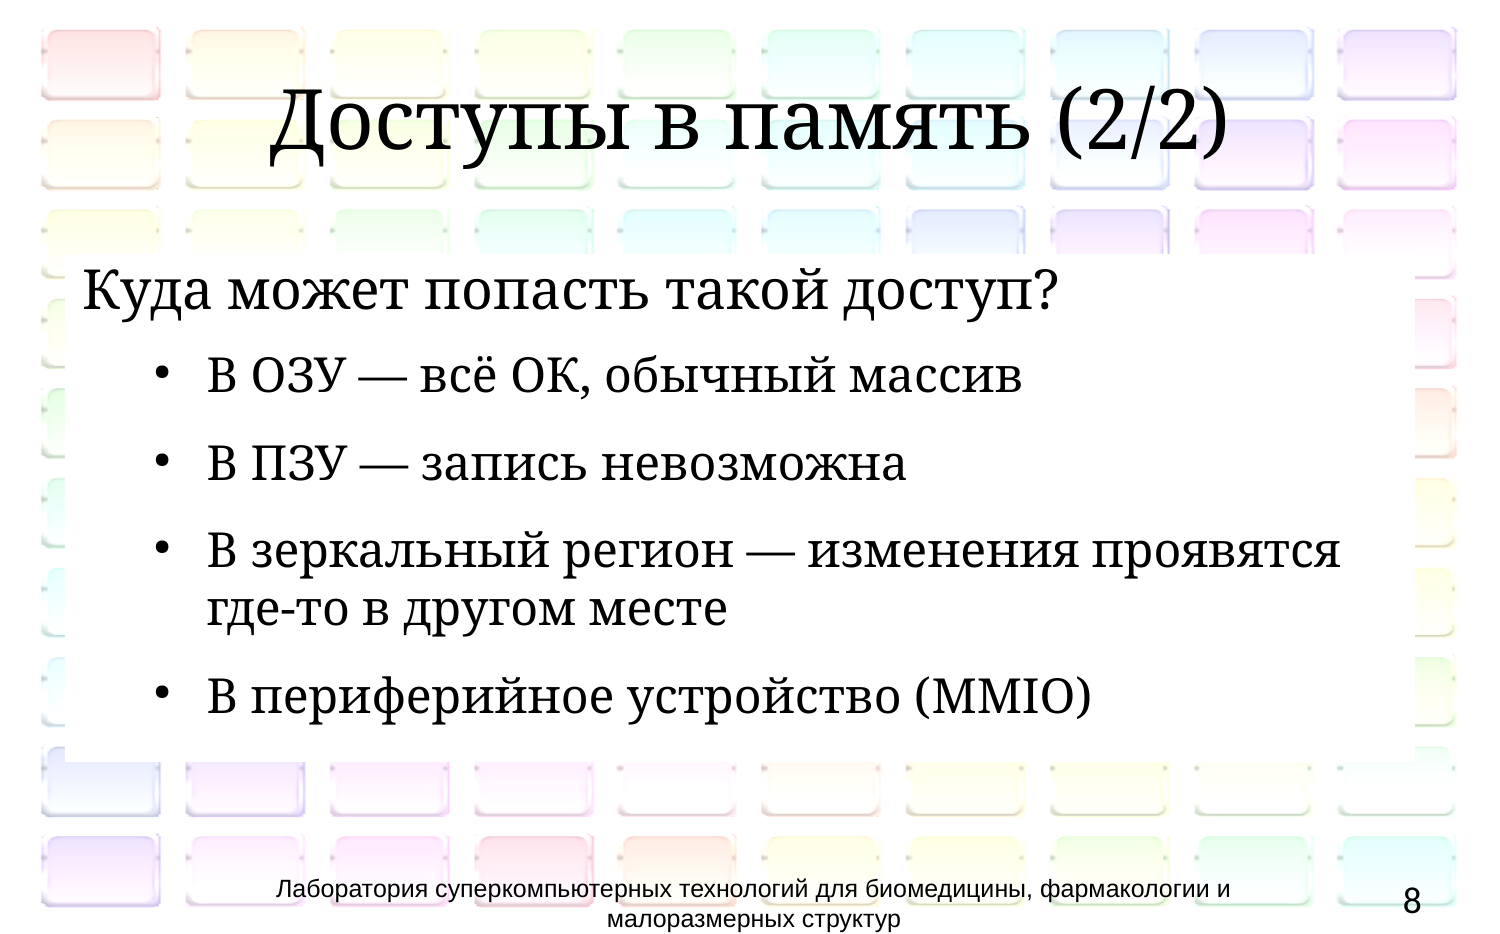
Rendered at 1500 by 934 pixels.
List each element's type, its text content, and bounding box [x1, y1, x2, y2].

title Доступы в память (2/2) [75, 37, 1425, 195]
text_box 8 [1387, 868, 1473, 918]
picture [0, 0, 1500, 934]
list Куда может попасть такой доступ? В ОЗУ — всё ОК, обычный массив В ПЗУ — запись невозможна В зеркальный регион — изменения проявятся где-то в другом месте В периферийное устройство (MMIO) [64, 253, 1415, 762]
text_box Лаборатория суперкомпьютерных технологий для биомедицины, фармакологии и малоразмерных структур [171, 864, 1338, 915]
